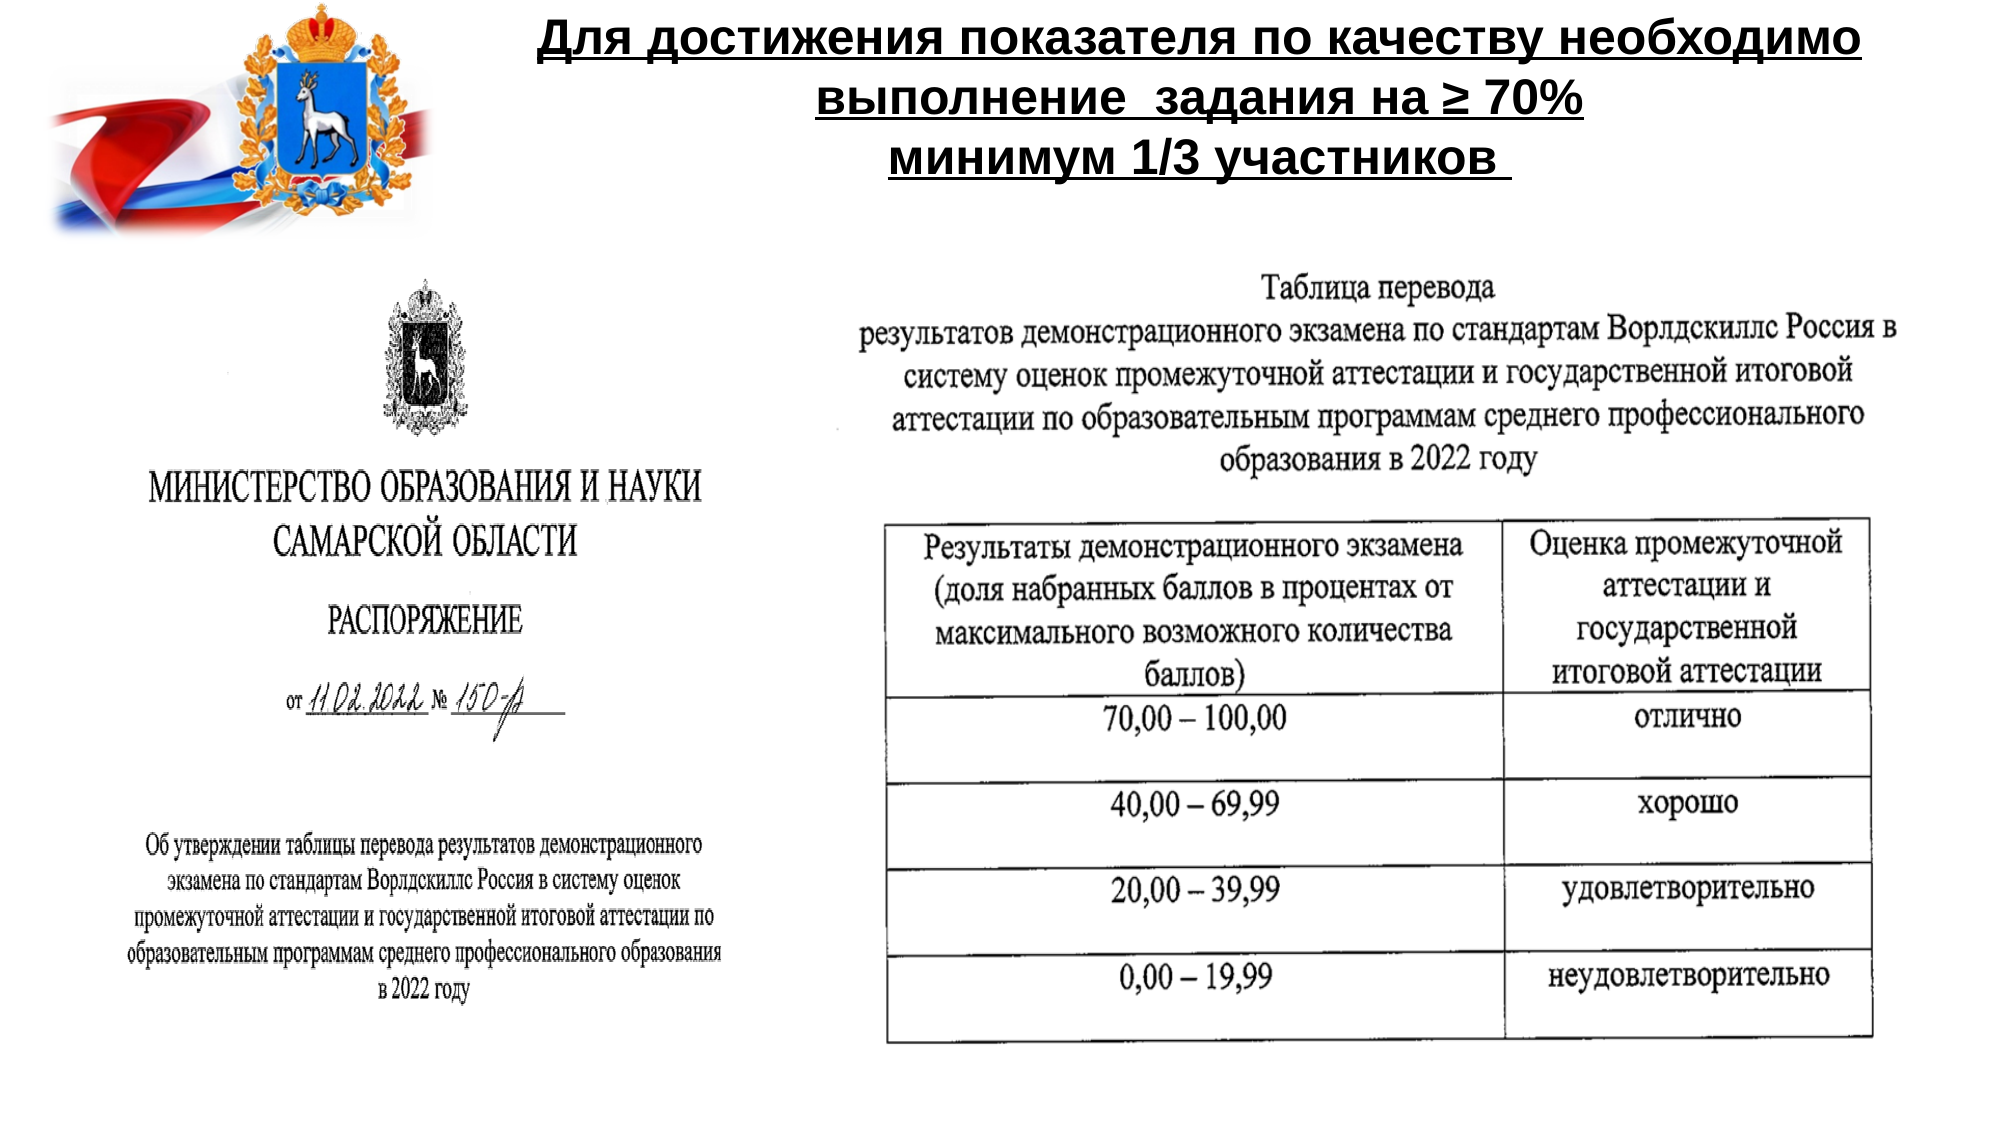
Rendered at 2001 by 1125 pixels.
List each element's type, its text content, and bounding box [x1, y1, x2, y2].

title Для достижения показателя по качеству необходимо выполнение задания на ≥ 70% минимум 1/3 участников [499, 18, 1931, 221]
picture [65, 278, 787, 1047]
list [822, 243, 1957, 1059]
picture [42, 0, 495, 244]
